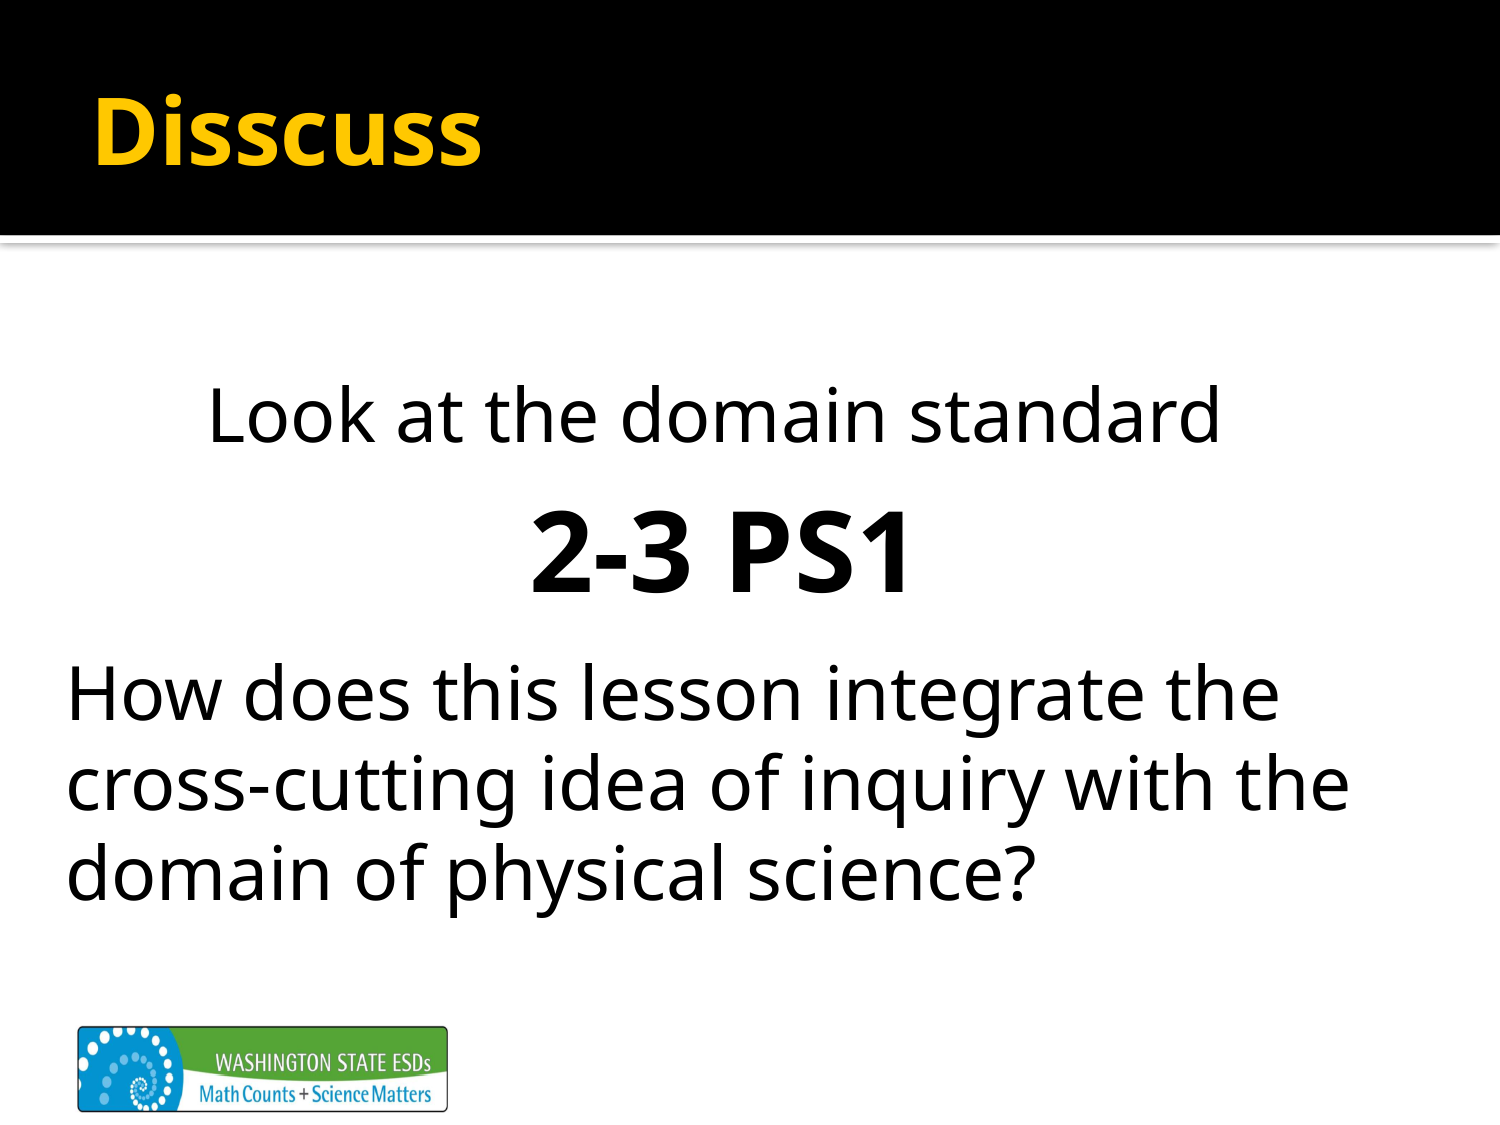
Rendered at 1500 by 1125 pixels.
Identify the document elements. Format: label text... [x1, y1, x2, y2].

picture [75, 1025, 450, 1113]
list Look at the domain standard 2-3 PS1 How does this lesson integrate the cross-cutting idea of inquiry with the domain of physical science? [49, 262, 1401, 1022]
title Disscuss [74, 25, 1426, 232]
